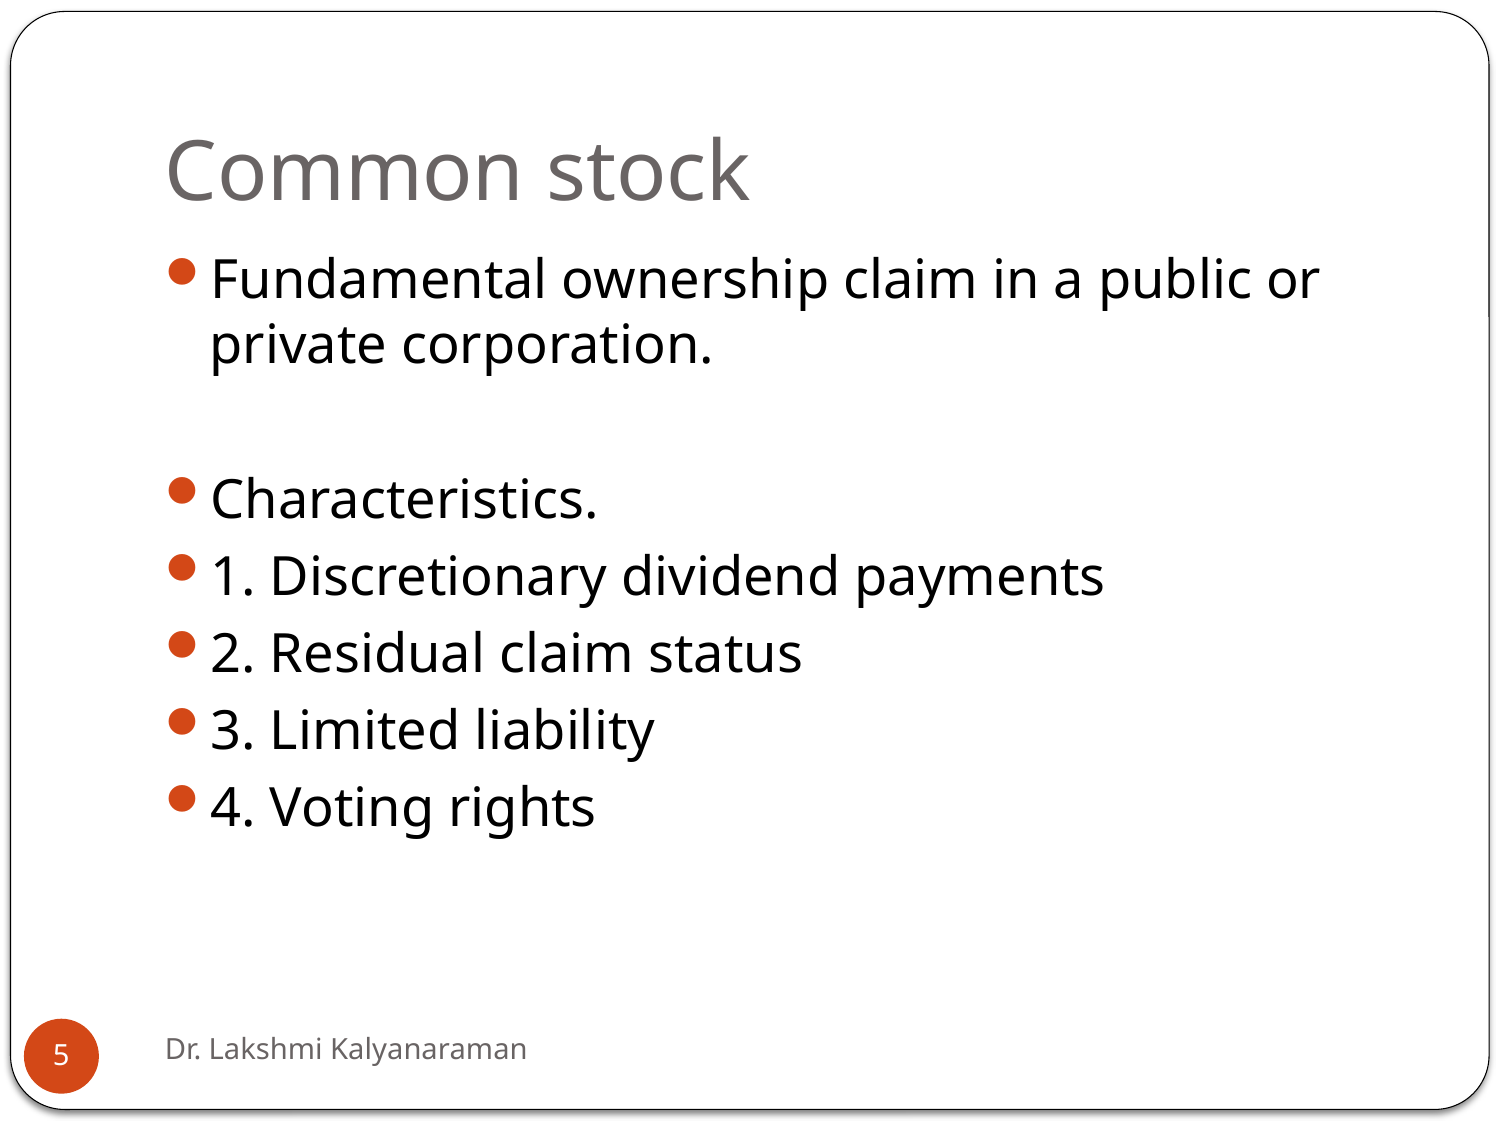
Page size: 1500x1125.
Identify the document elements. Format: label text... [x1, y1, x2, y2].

list Fundamental ownership claim in a public or private corporation. Characteristics. 1. Discretionary dividend payments 2. Residual claim status 3. Limited liability 4. Voting rights [150, 237, 1425, 988]
footer Dr. Lakshmi Kalyanaraman [150, 1012, 800, 1088]
slide_number 5 [23, 1018, 99, 1094]
title Common stock [150, 45, 1425, 233]
